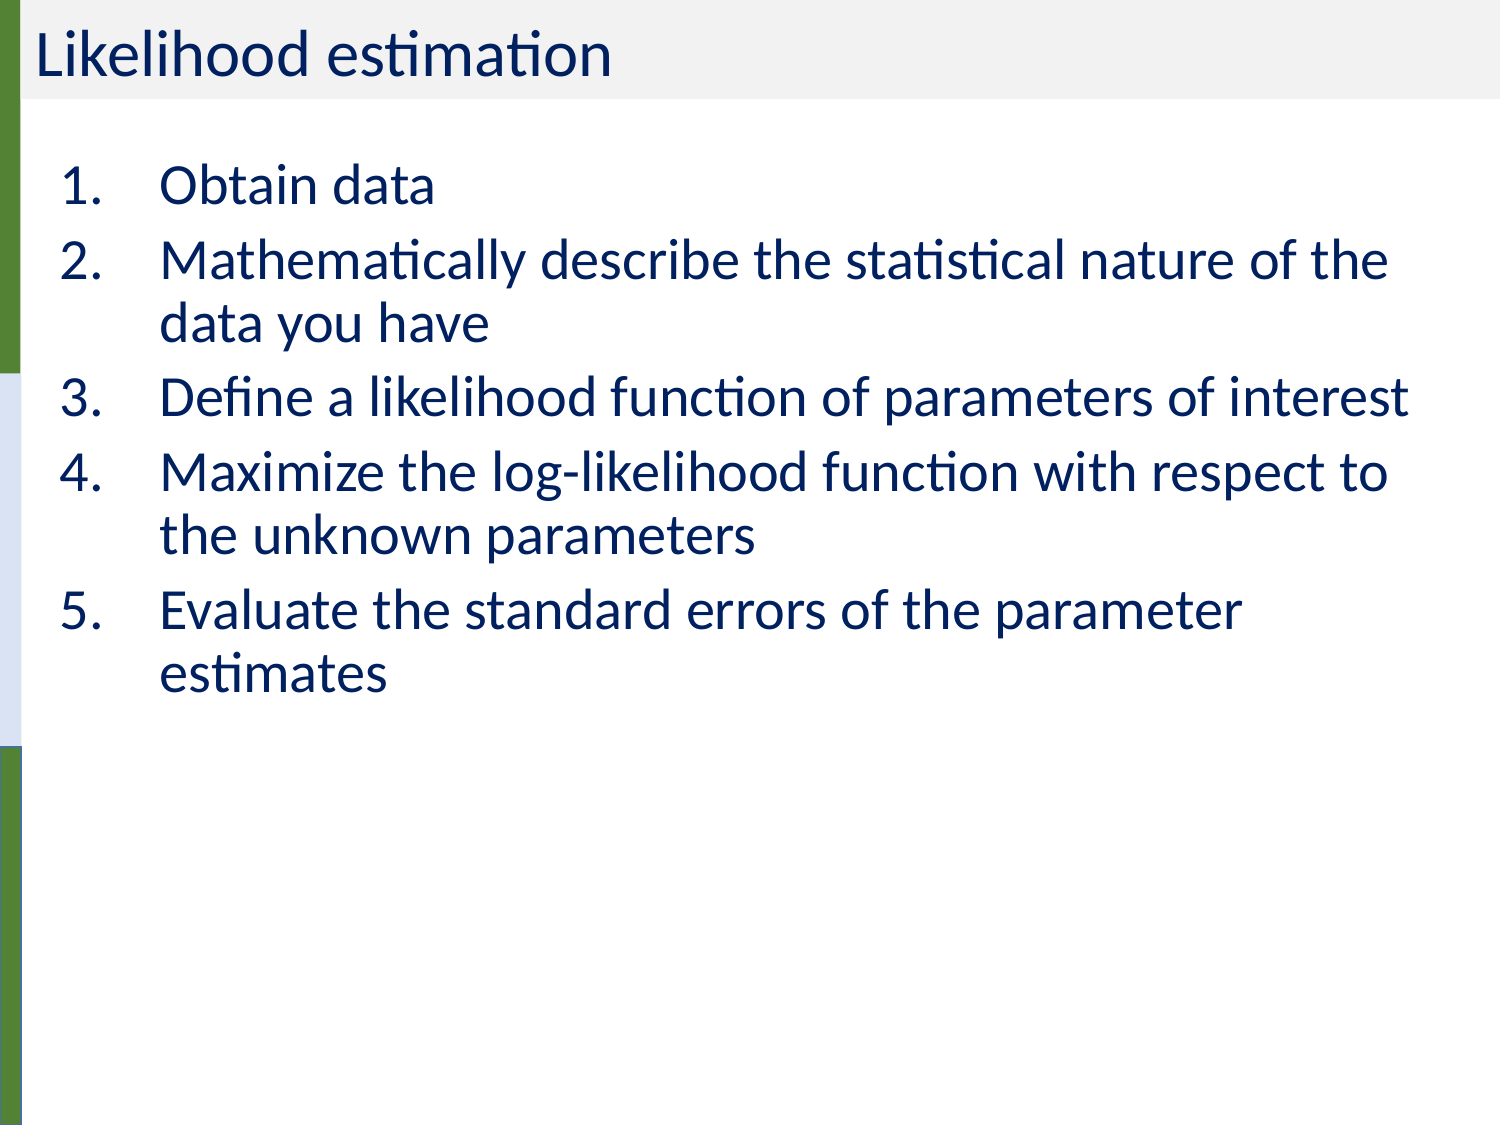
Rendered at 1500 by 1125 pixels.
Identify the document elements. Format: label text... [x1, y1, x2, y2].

text_box Obtain data Mathematically describe the statistical nature of the data you have Define a likelihood function of parameters of interest Maximize the log-likelihood function with respect to the unknown parameters Evaluate the standard errors of the parameter estimates [45, 146, 1463, 974]
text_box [0, 0, 22, 1125]
title Likelihood estimation [24, 0, 1500, 99]
